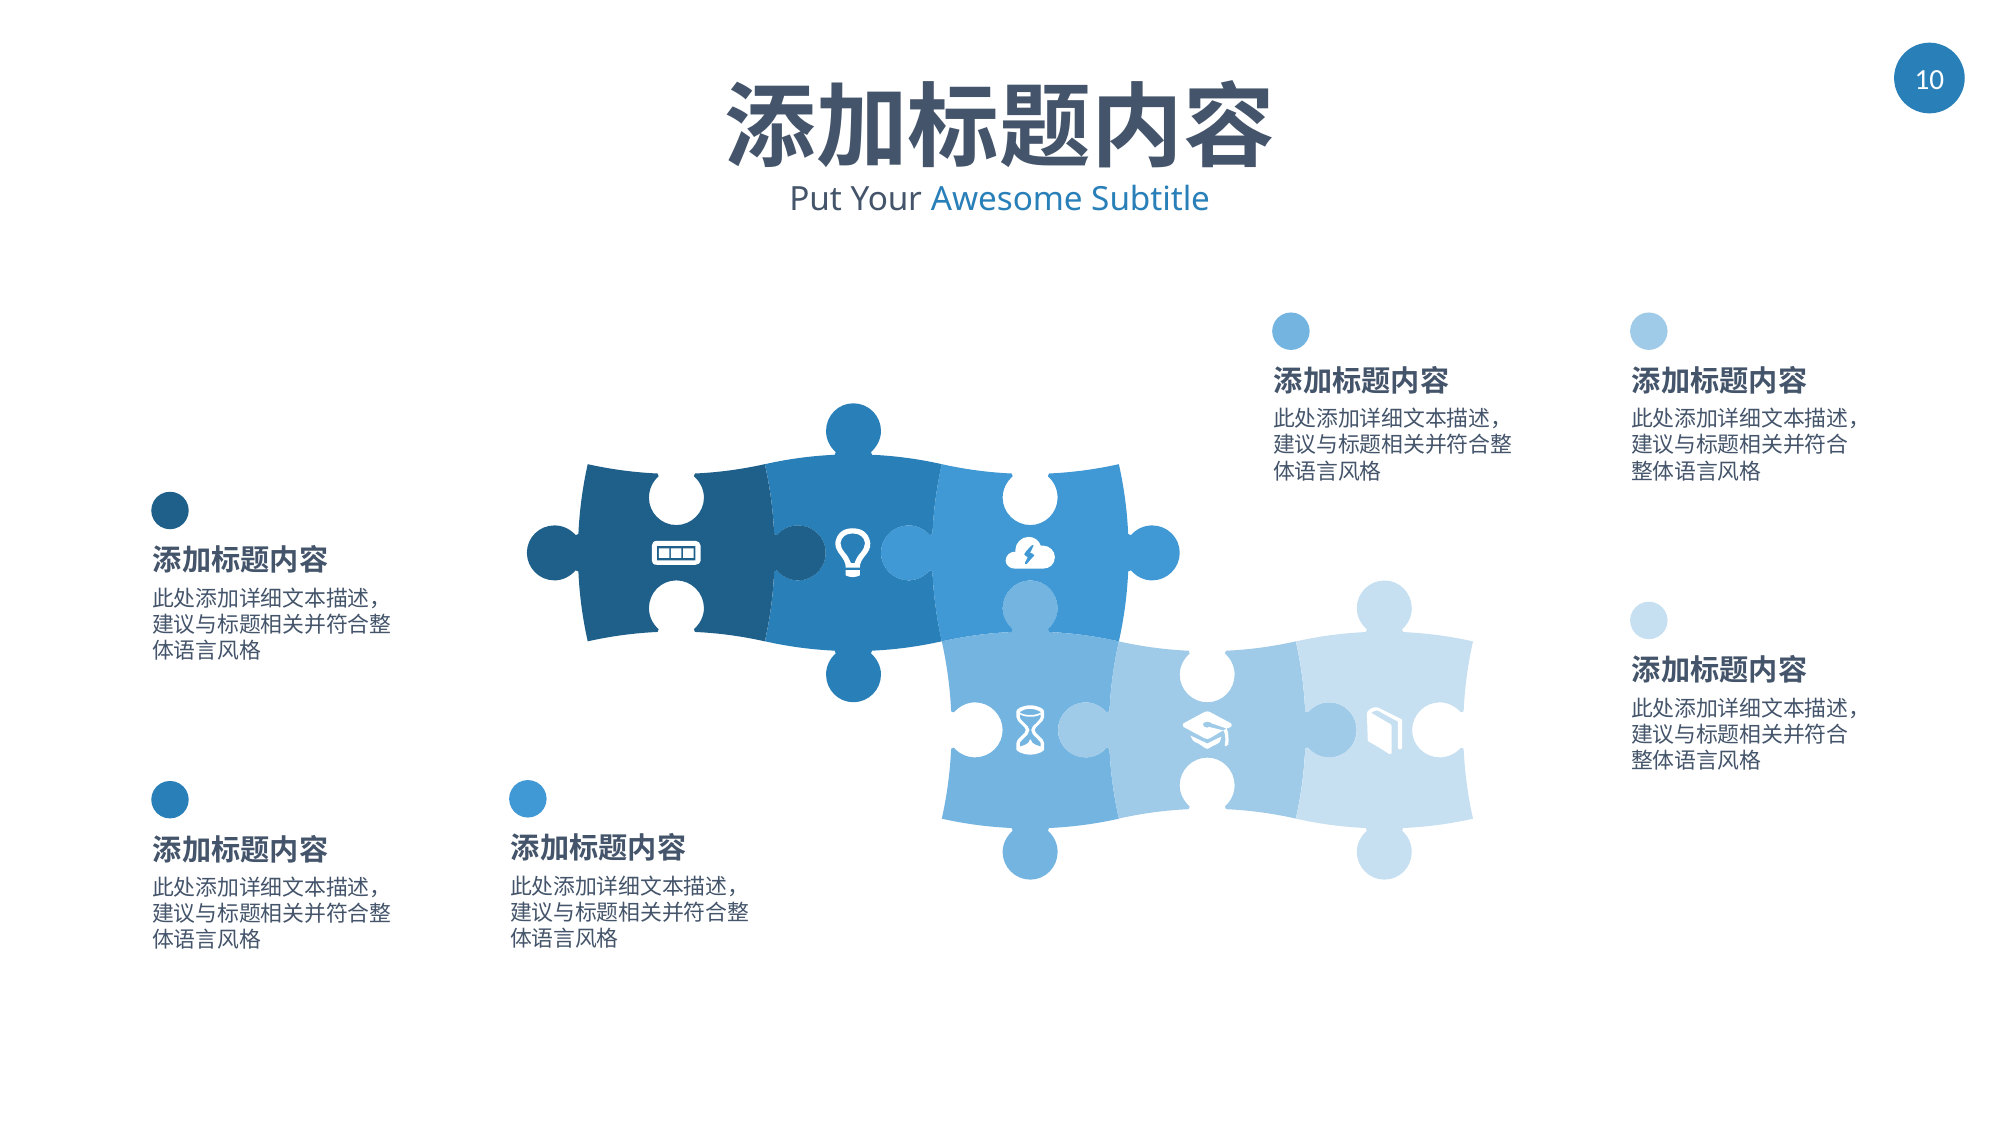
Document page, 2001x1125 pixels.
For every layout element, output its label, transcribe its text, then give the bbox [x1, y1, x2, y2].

text_box 此处添加详细文本描述，建议与标题相关并符合整体语言风格 [1616, 686, 1877, 781]
text_box 添加标题内容 [709, 60, 1291, 185]
text_box [508, 779, 548, 819]
text_box [880, 464, 1180, 642]
text_box Put Your Awesome Subtitle [774, 185, 1226, 225]
text_box [1182, 711, 1232, 747]
text_box 添加标题内容 [138, 823, 344, 866]
text_box [845, 570, 860, 578]
text_box 添加标题内容 [1617, 644, 1823, 686]
text_box [765, 403, 942, 703]
text_box 添加标题内容 [1259, 354, 1465, 397]
text_box [651, 540, 701, 565]
text_box [1058, 641, 1356, 819]
text_box [1271, 311, 1311, 352]
text_box 此处添加详细文本描述，建议与标题相关并符合整体语言风格 [137, 576, 408, 671]
text_box [526, 464, 826, 642]
text_box [835, 528, 871, 568]
text_box [941, 581, 1118, 880]
text_box [1295, 580, 1474, 880]
text_box [1629, 600, 1669, 641]
text_box 此处添加详细文本描述，建议与标题相关并符合整体语言风格 [137, 866, 408, 960]
text_box 此处添加详细文本描述，建议与标题相关并符合整体语言风格 [1258, 397, 1528, 491]
text_box [1190, 735, 1222, 749]
text_box [150, 779, 190, 820]
text_box [1005, 536, 1055, 569]
text_box [1016, 705, 1045, 755]
text_box 添加标题内容 [1617, 354, 1823, 397]
text_box [1629, 311, 1669, 352]
text_box [150, 490, 190, 531]
text_box 此处添加详细文本描述，建议与标题相关并符合整体语言风格 [1616, 397, 1877, 491]
text_box 此处添加详细文本描述，建议与标题相关并符合整体语言风格 [495, 865, 765, 959]
text_box [1366, 707, 1403, 754]
text_box 添加标题内容 [496, 822, 702, 865]
text_box 添加标题内容 [138, 534, 344, 576]
